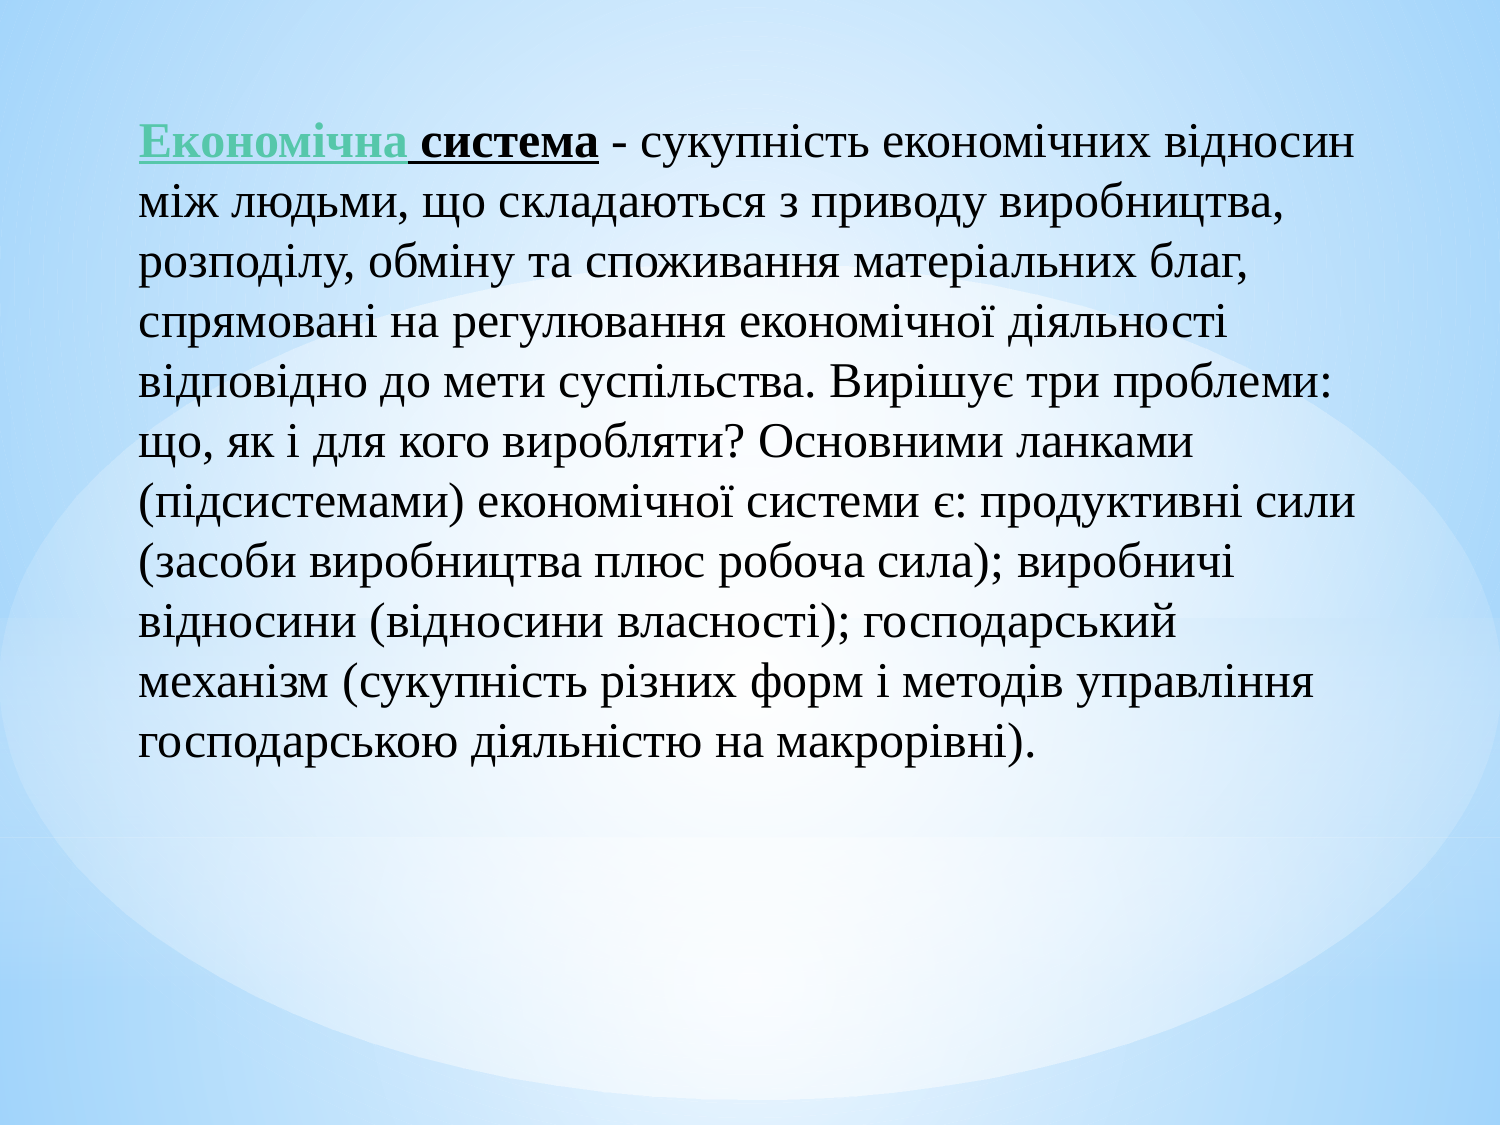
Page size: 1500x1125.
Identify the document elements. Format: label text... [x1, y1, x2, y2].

text_box Економічна система - сукупність економічних відносин між людьми, що складаються з приводу виробництва, розподілу, обміну та споживання матеріальних благ, спрямовані на регулювання економічної діяльності відповідно до мети суспільства. Вирішує три проблеми: що, як і для кого виробляти? Основними ланками (підсистемами) економічної системи є: продуктивні сили (засоби виробництва плюс робоча сила); виробничі відносини (відносини власності); господарський механізм (сукупність різних форм і методів управління господарською діяльністю на макрорівні). [123, 100, 1376, 776]
